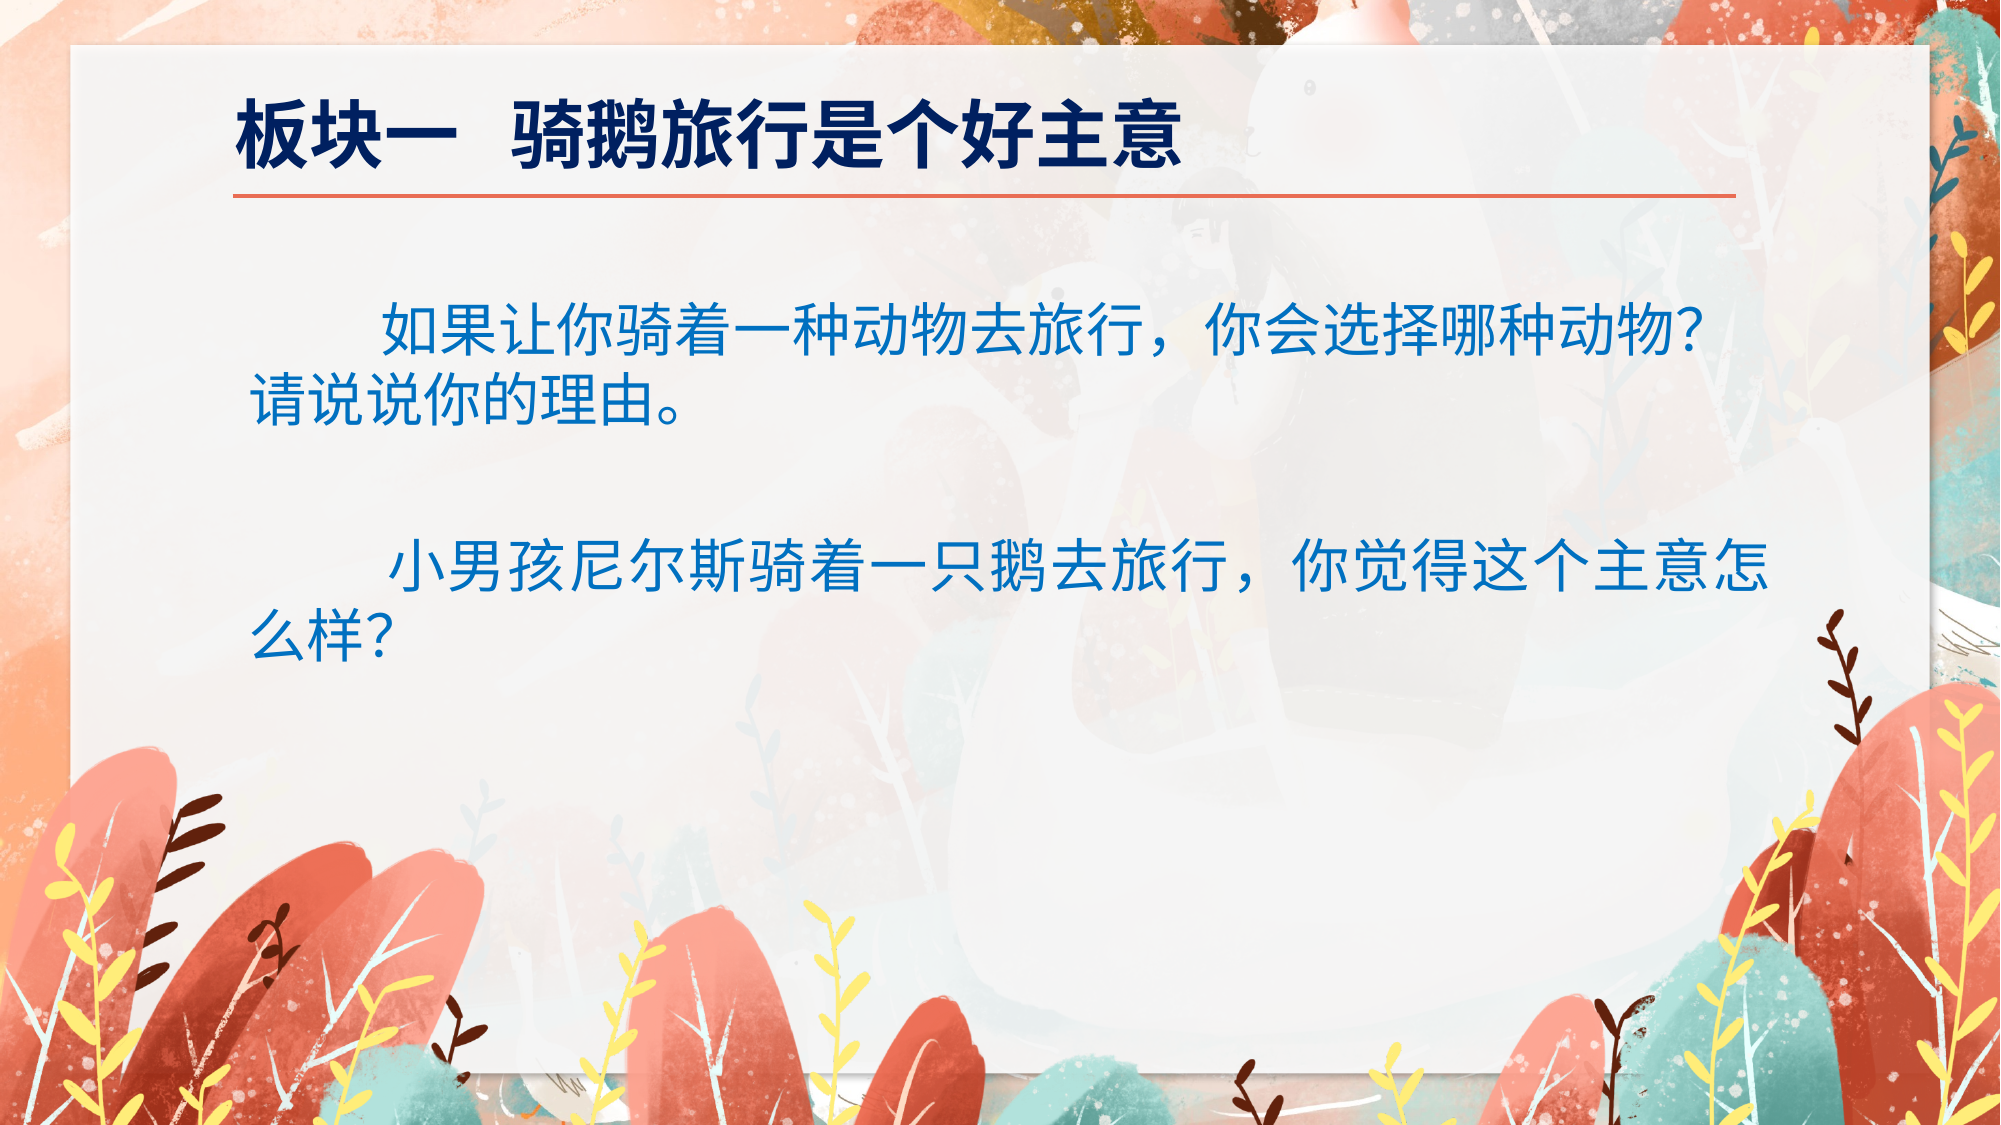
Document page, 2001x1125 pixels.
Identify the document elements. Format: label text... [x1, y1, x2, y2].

text_box 小男孩尼尔斯骑着一只鹅去旅行，你觉得这个主意怎么样？ [233, 521, 1787, 677]
picture [0, 0, 2000, 1125]
list 板块一 骑鹅旅行是个好主意 [219, 90, 1262, 178]
text_box 如果让你骑着一种动物去旅行，你会选择哪种动物？请说说你的理由。 [233, 285, 1750, 441]
